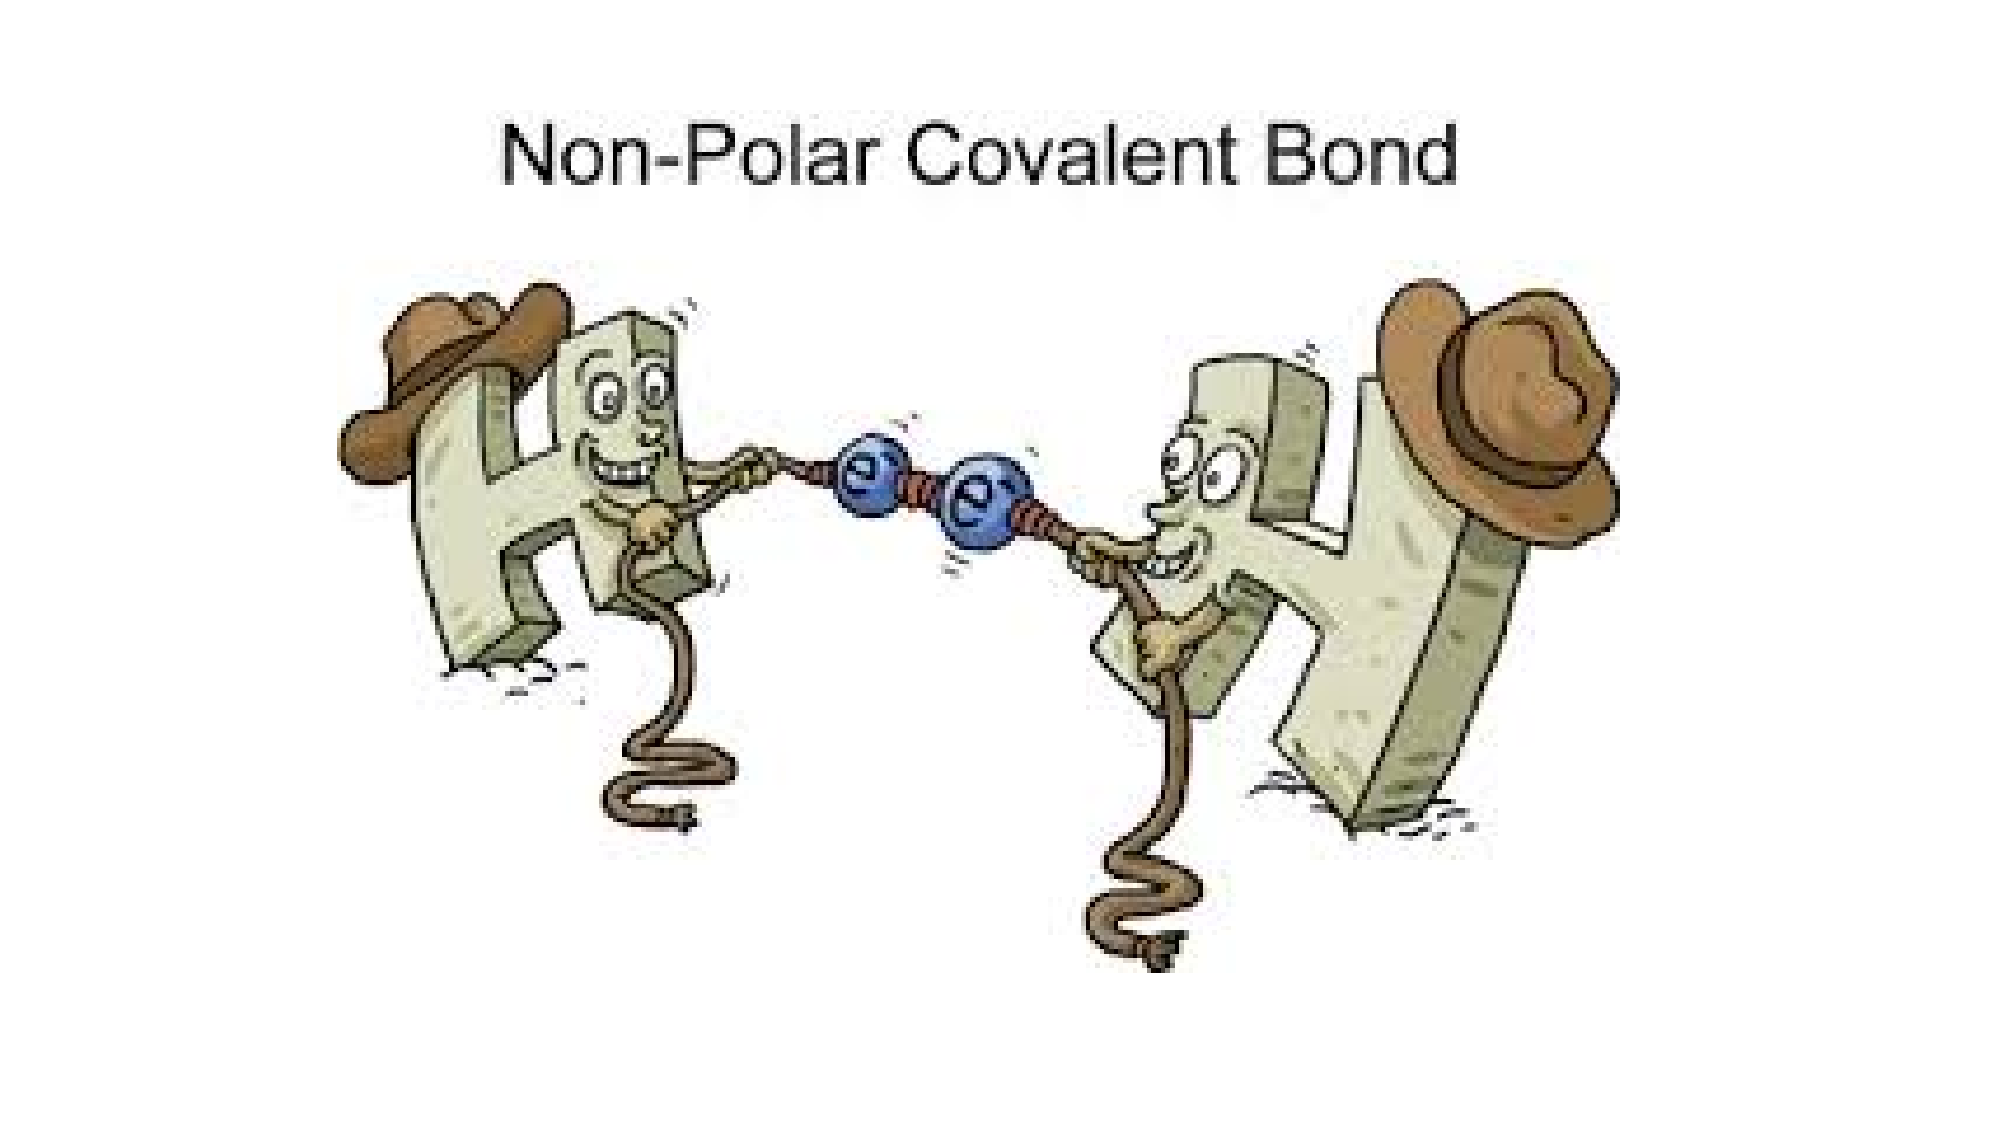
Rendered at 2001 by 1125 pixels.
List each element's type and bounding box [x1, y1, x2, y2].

list [337, 110, 1620, 973]
